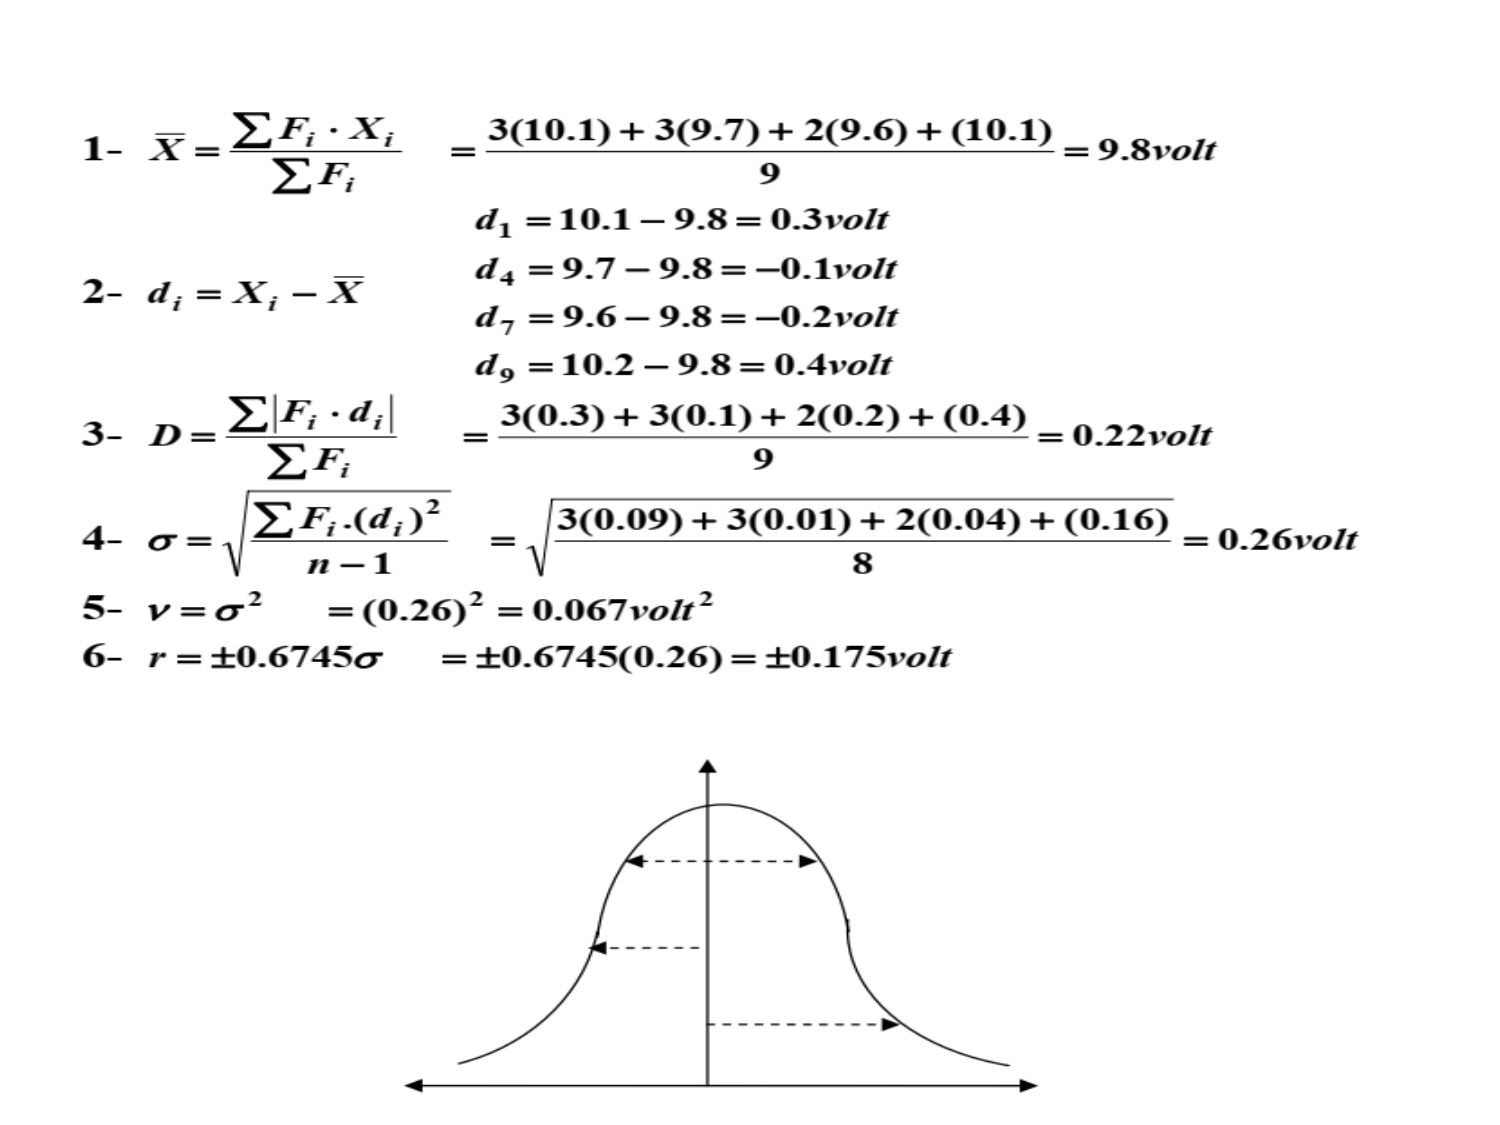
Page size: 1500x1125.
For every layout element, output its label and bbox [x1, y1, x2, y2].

list [37, 87, 1500, 1125]
